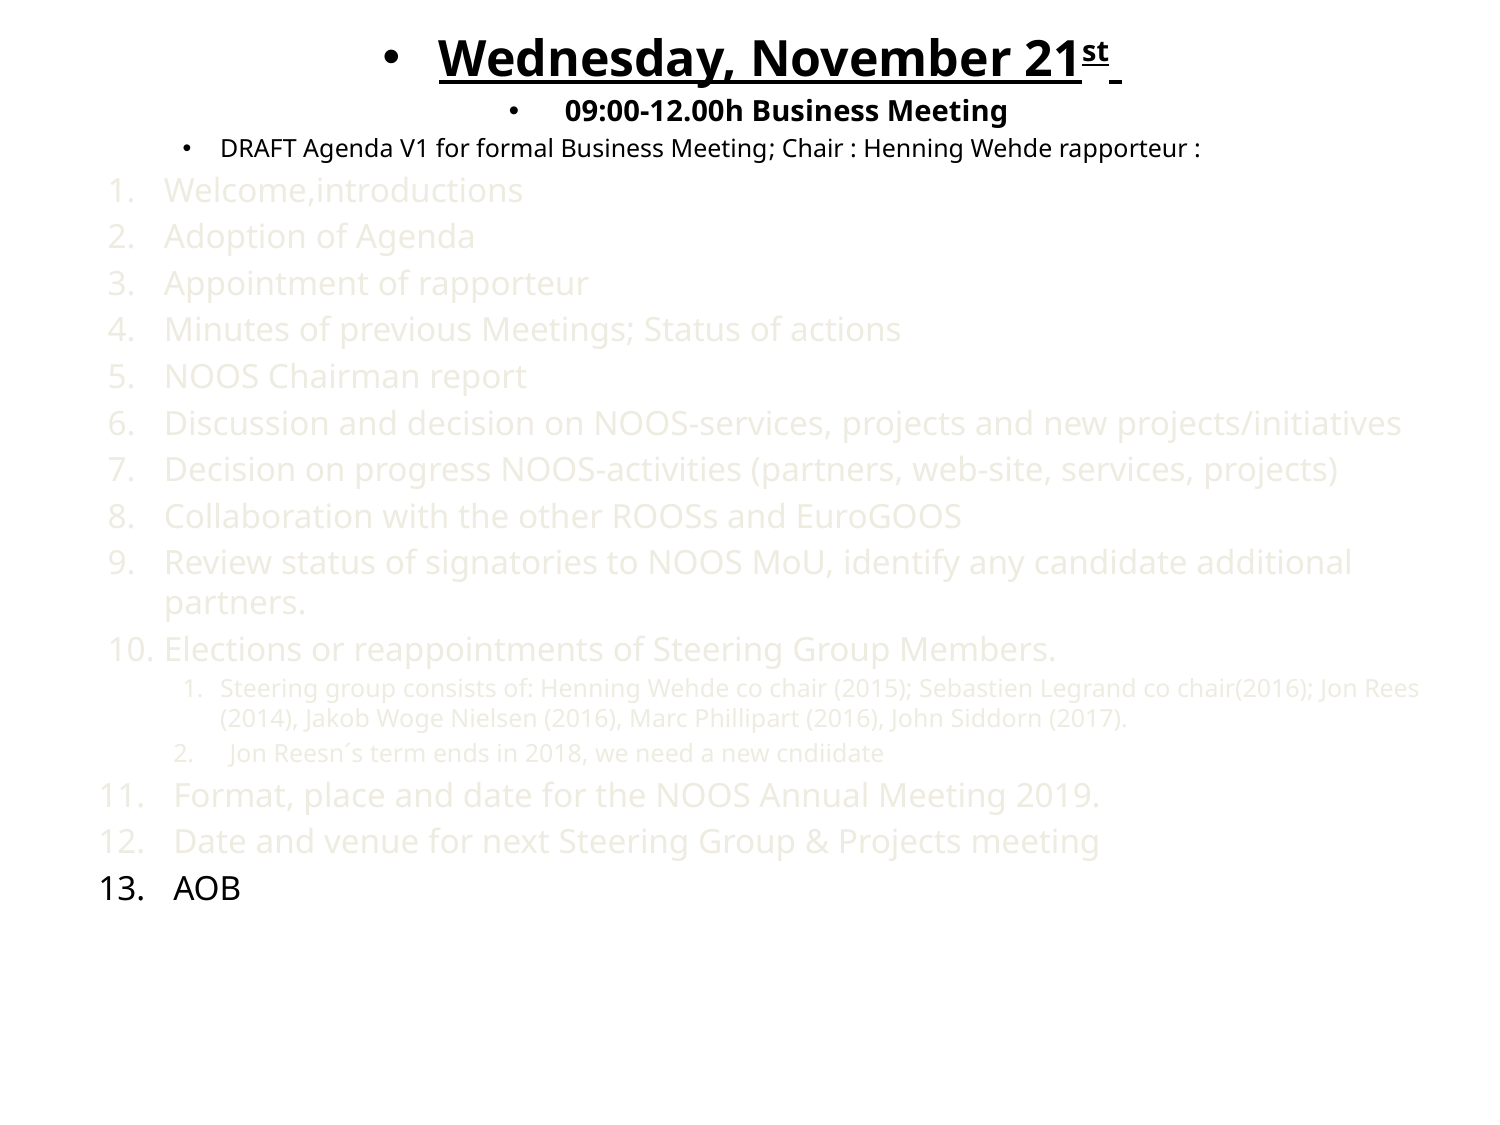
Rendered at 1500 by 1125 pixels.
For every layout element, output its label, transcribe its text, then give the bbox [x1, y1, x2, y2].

list Wednesday, November 21st 09:00-12.00h Business Meeting DRAFT Agenda V1 for formal Business Meeting; Chair : Henning Wehde rapporteur : Welcome,introductions Adoption of Agenda Appointment of rapporteur Minutes of previous Meetings; Status of actions NOOS Chairman report Discussion and decision on NOOS-services, projects and new projects/initiatives Decision on progress NOOS-activities (partners, web-site, services, projects) Collaboration with the other ROOSs and EuroGOOS Review status of signatories to NOOS MoU, identify any candidate additional partners. Elections or reappointments of Steering Group Members. Steering group consists of: Henning Wehde co chair (2015); Sebastien Legrand co chair(2016); Jon Rees (2014), Jakob Woge Nielsen (2016), Marc Phillipart (2016), John Siddorn (2017). Jon Reesn´s term ends in 2018, we need a new cndiidate Format, place and date for the NOOS Annual Meeting 2019. Date and venue for next Steering Group & Projects meeting AOB [17, 19, 1500, 965]
